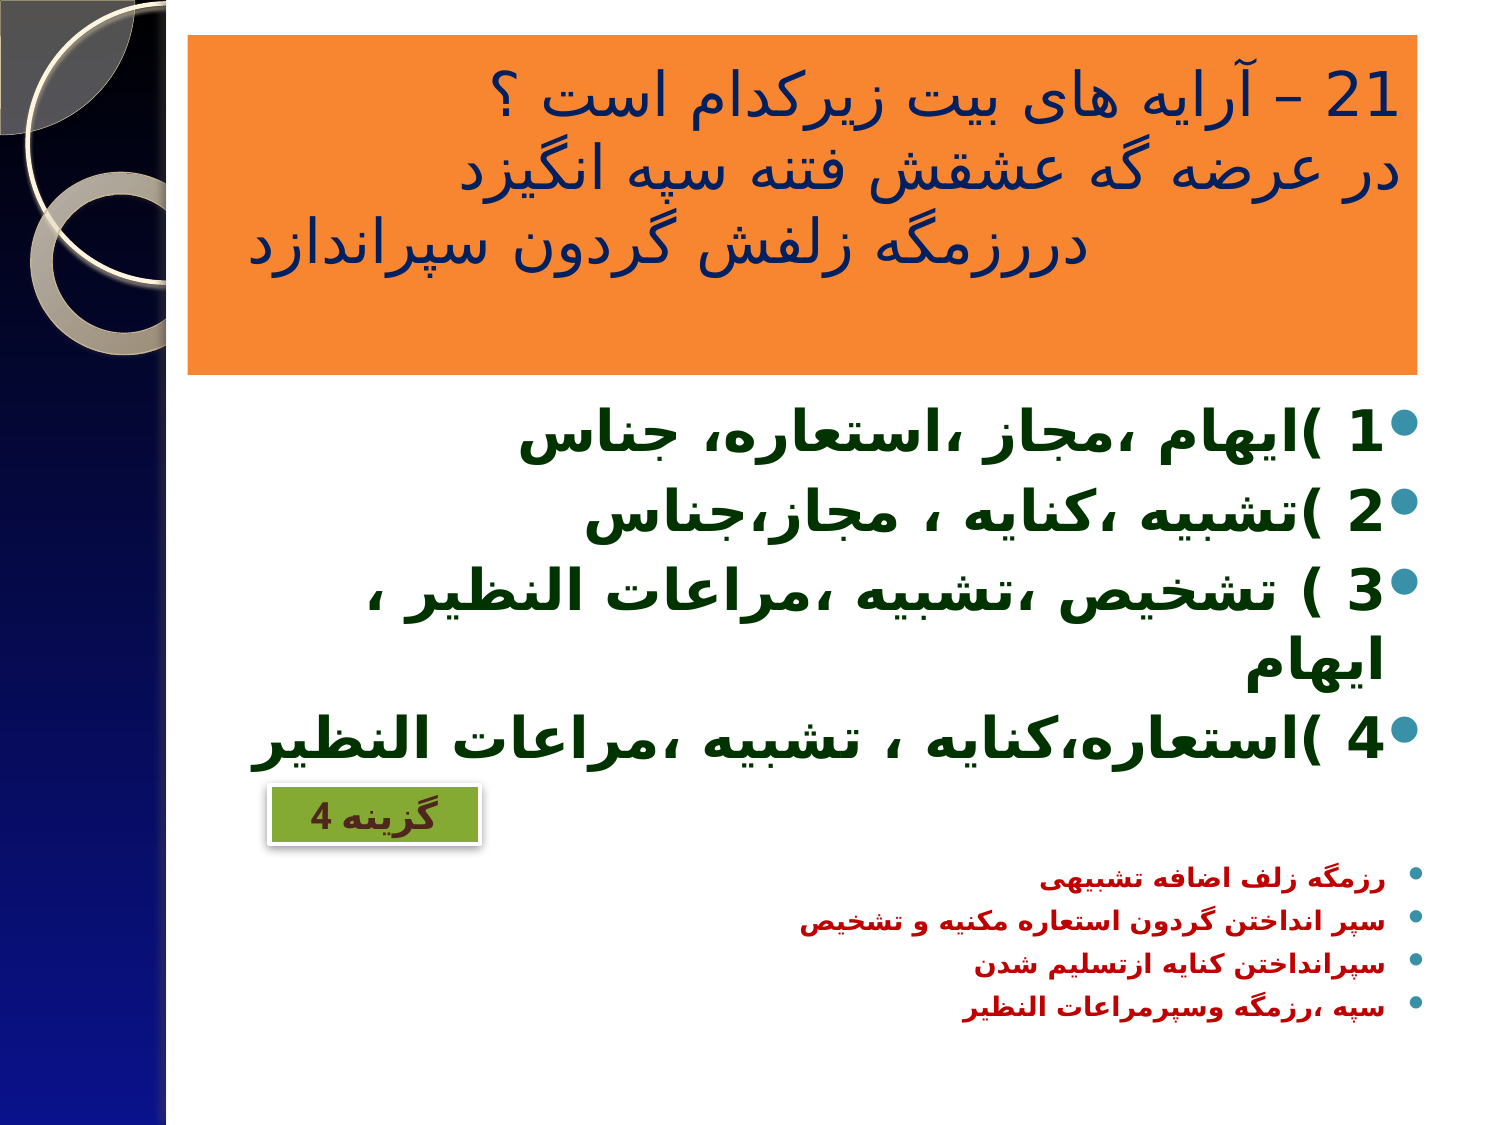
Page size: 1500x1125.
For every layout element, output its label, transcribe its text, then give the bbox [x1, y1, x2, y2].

list 1 )ایهام ،مجاز ،استعاره، جناس 2 )تشبیه ،کنایه ، مجاز،جناس 3 ) تشخیص ،تشبیه ،مراعات النظیر ، ایهام 4 )استعاره،کنایه ، تشبیه ،مراعات النظیر رزمگه زلف اضافه تشبیهی سپر انداختن گردون استعاره مکنیه و تشخیص سپرانداختن کنایه ازتسلیم شدن سپه ،رزمگه وسپرمراعات النظیر [222, 386, 1453, 1090]
title 21 – آرایه های بیت زیرکدام است ؟ در عرضه گه عشقش فتنه سپه انگیزد دررزمگه زلفش گردون سپراندازد [187, 35, 1418, 375]
text_box گزینه 4 [267, 783, 482, 846]
